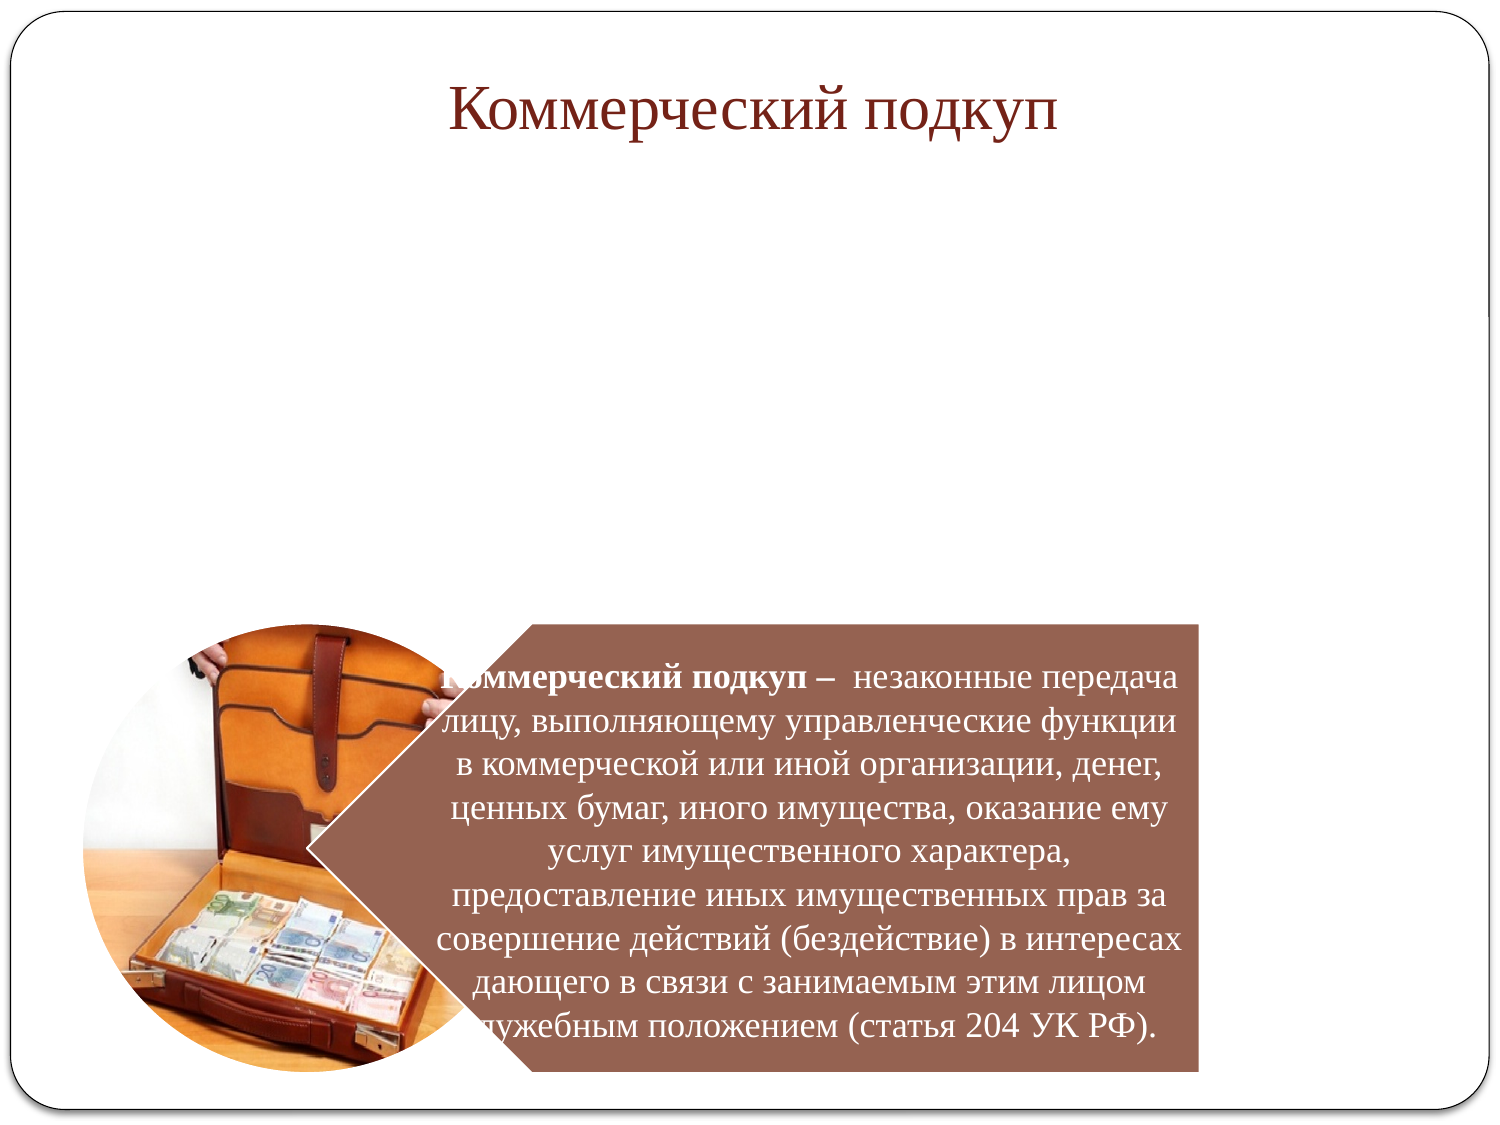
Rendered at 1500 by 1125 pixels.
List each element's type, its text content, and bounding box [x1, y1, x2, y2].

title Коммерческий подкуп [82, 58, 1425, 158]
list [81, 187, 1425, 1074]
